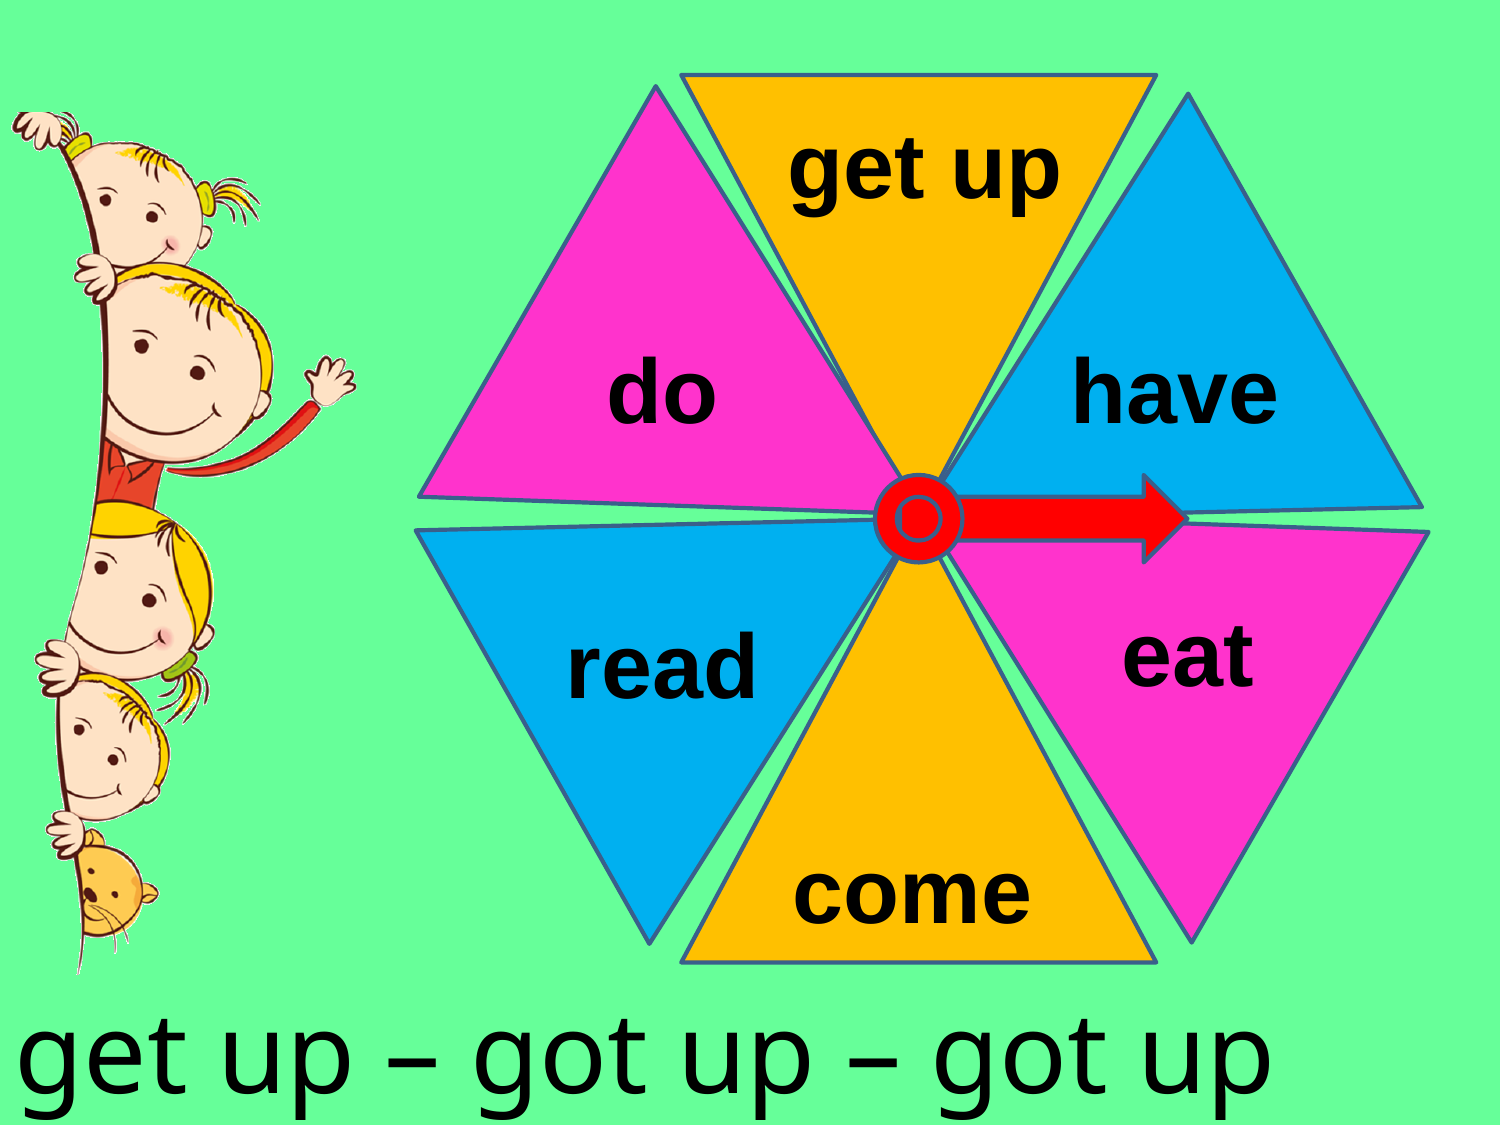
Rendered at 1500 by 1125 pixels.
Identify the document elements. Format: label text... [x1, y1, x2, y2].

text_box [649, 474, 1188, 563]
text_box get up – got up – got up [0, 973, 1463, 1124]
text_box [474, 74, 1370, 963]
picture [0, 112, 363, 976]
